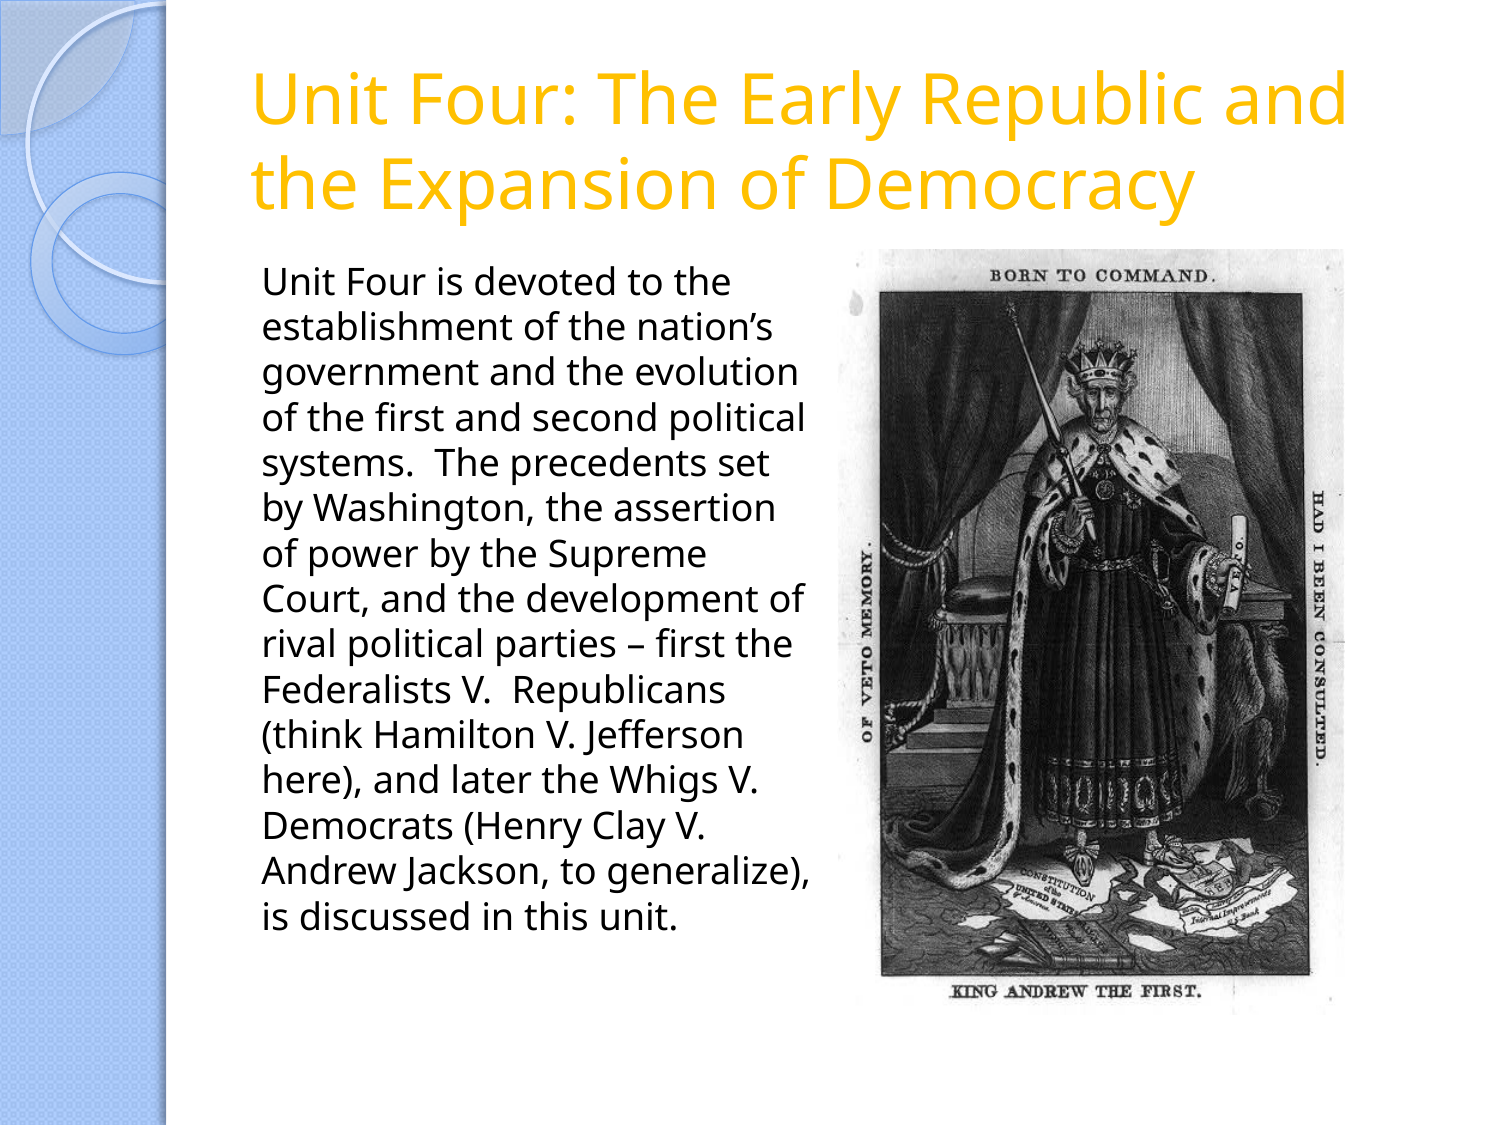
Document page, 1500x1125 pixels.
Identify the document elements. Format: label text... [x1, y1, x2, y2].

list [837, 249, 1345, 1016]
title Unit Four: The Early Republic and the Expansion of Democracy [235, 45, 1466, 233]
list Unit Four is devoted to the establishment of the nation’s government and the evolution of the first and second political systems. The precedents set by Washington, the assertion of power by the Supreme Court, and the development of rival political parties – first the Federalists V. Republicans (think Hamilton V. Jefferson here), and later the Whigs V. Democrats (Henry Clay V. Andrew Jackson, to generalize), is discussed in this unit. [235, 249, 833, 1015]
